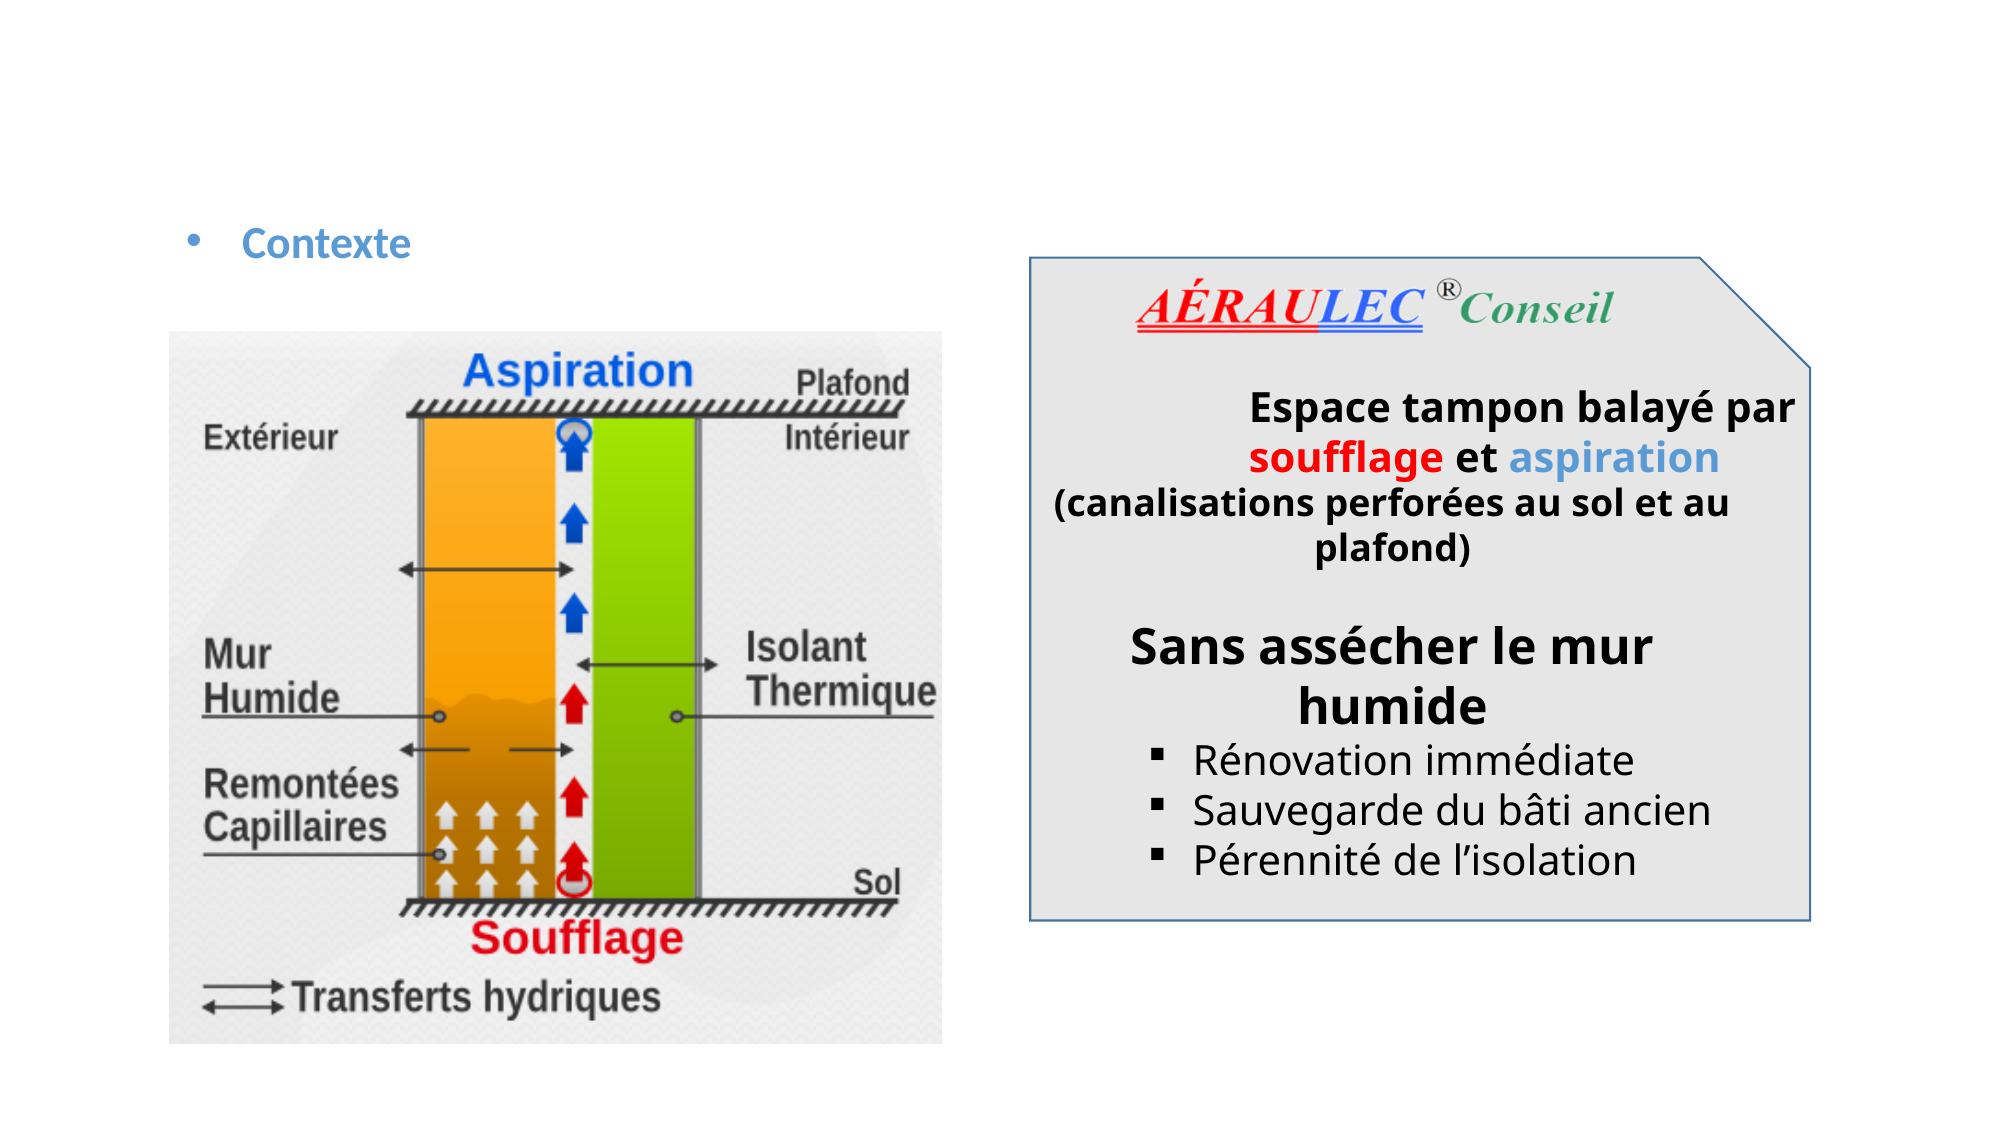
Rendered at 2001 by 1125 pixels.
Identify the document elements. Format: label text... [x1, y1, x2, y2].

picture [1128, 275, 1635, 346]
text_box Contexte [171, 205, 436, 275]
text_box Espace tampon balayé par soufflage et aspiration [1234, 373, 1826, 489]
picture [169, 331, 942, 1044]
text_box (canalisations perforées au sol et au plafond) Sans assécher le mur humide Rénovation immédiate Sauvegarde du bâti ancien Pérennité de l’isolation [1029, 256, 1812, 922]
